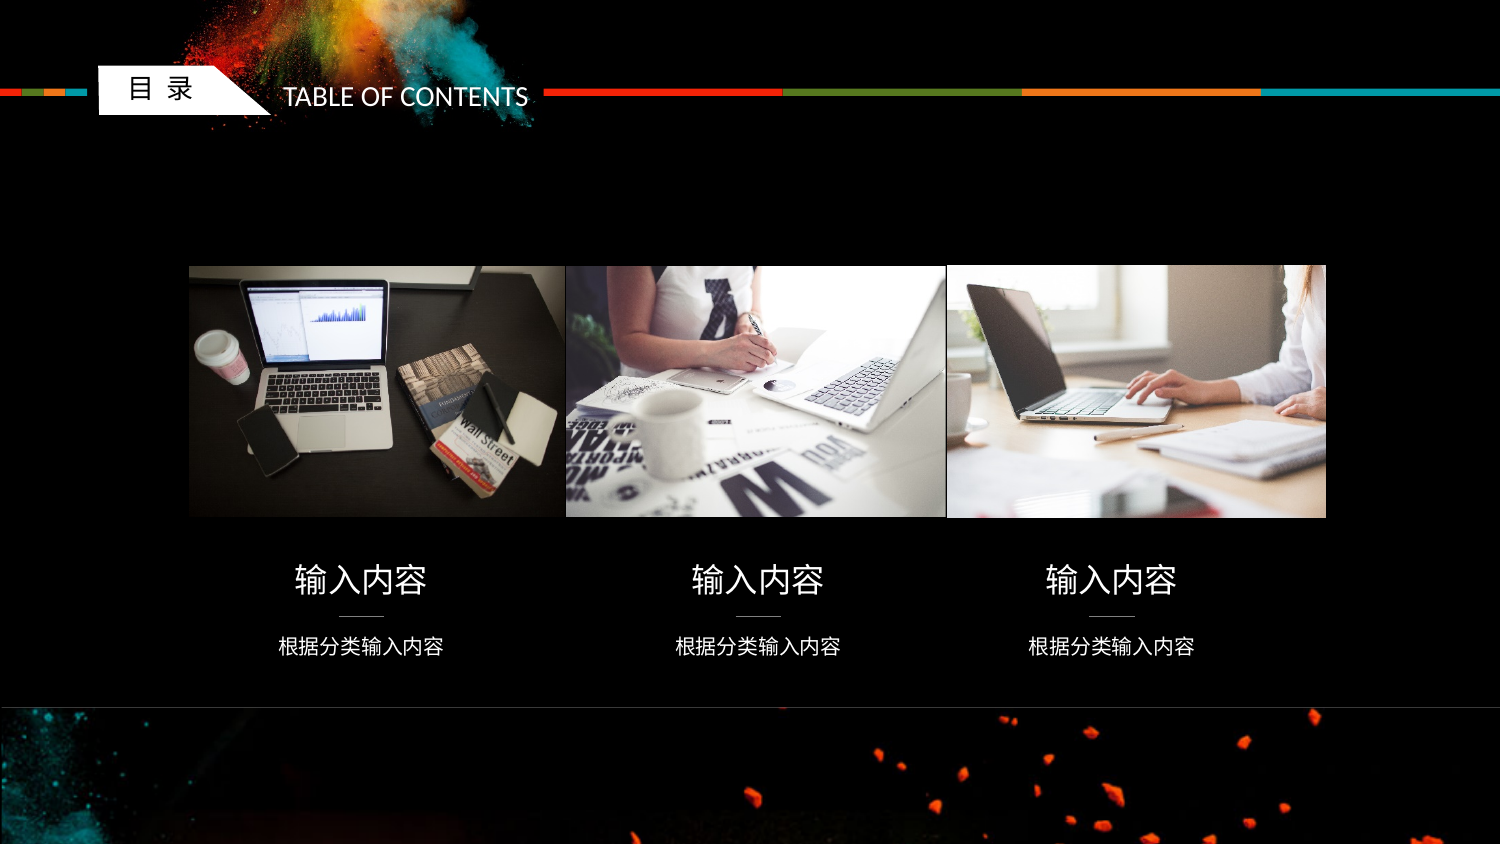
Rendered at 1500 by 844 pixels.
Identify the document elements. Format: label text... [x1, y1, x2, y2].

text_box 输入内容 [632, 551, 884, 626]
picture [1, 706, 1500, 844]
text_box 输入内容 [235, 551, 487, 626]
text_box 输入内容 [986, 551, 1238, 626]
picture [566, 266, 946, 517]
picture [947, 265, 1326, 519]
text_box 根据分类输入内容 [169, 626, 554, 667]
text_box 根据分类输入内容 [566, 626, 919, 667]
picture [189, 266, 565, 517]
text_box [0, 0, 1500, 203]
text_box 根据分类输入内容 [919, 626, 1304, 667]
